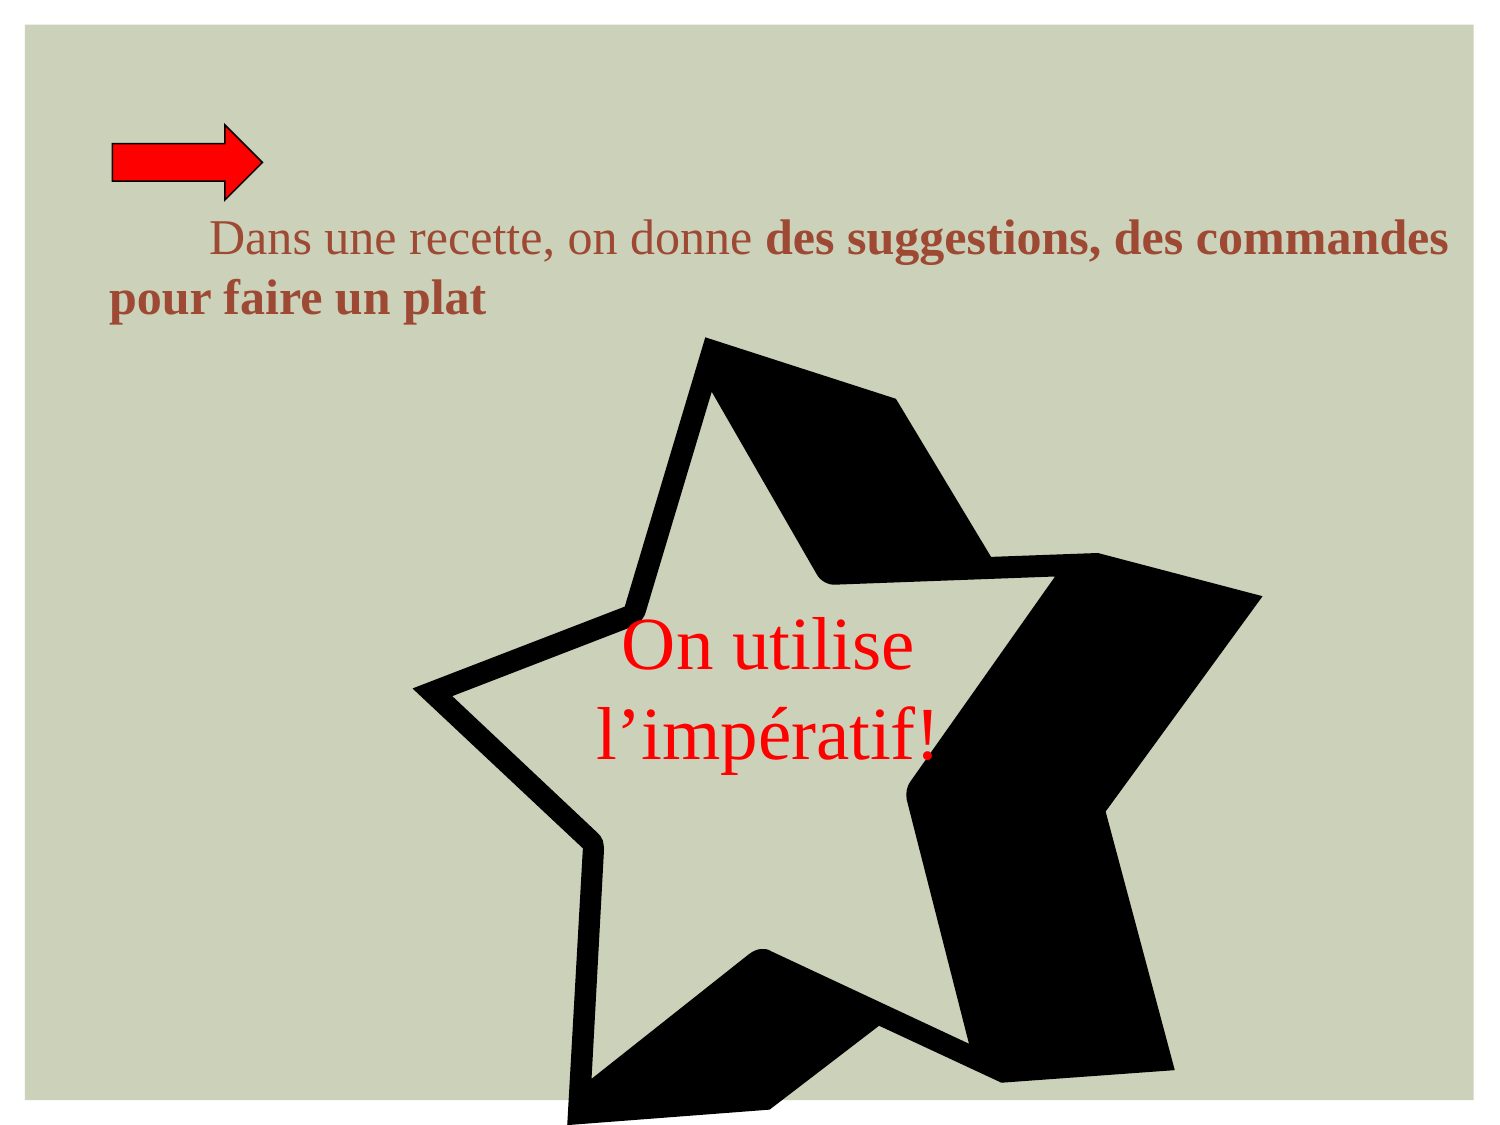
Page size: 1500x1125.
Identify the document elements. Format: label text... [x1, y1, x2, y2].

picture [412, 336, 1263, 1125]
text_box Dans une recette, on donne des suggestions, des commandes pour faire un plat [94, 112, 1495, 333]
text_box [112, 124, 263, 200]
